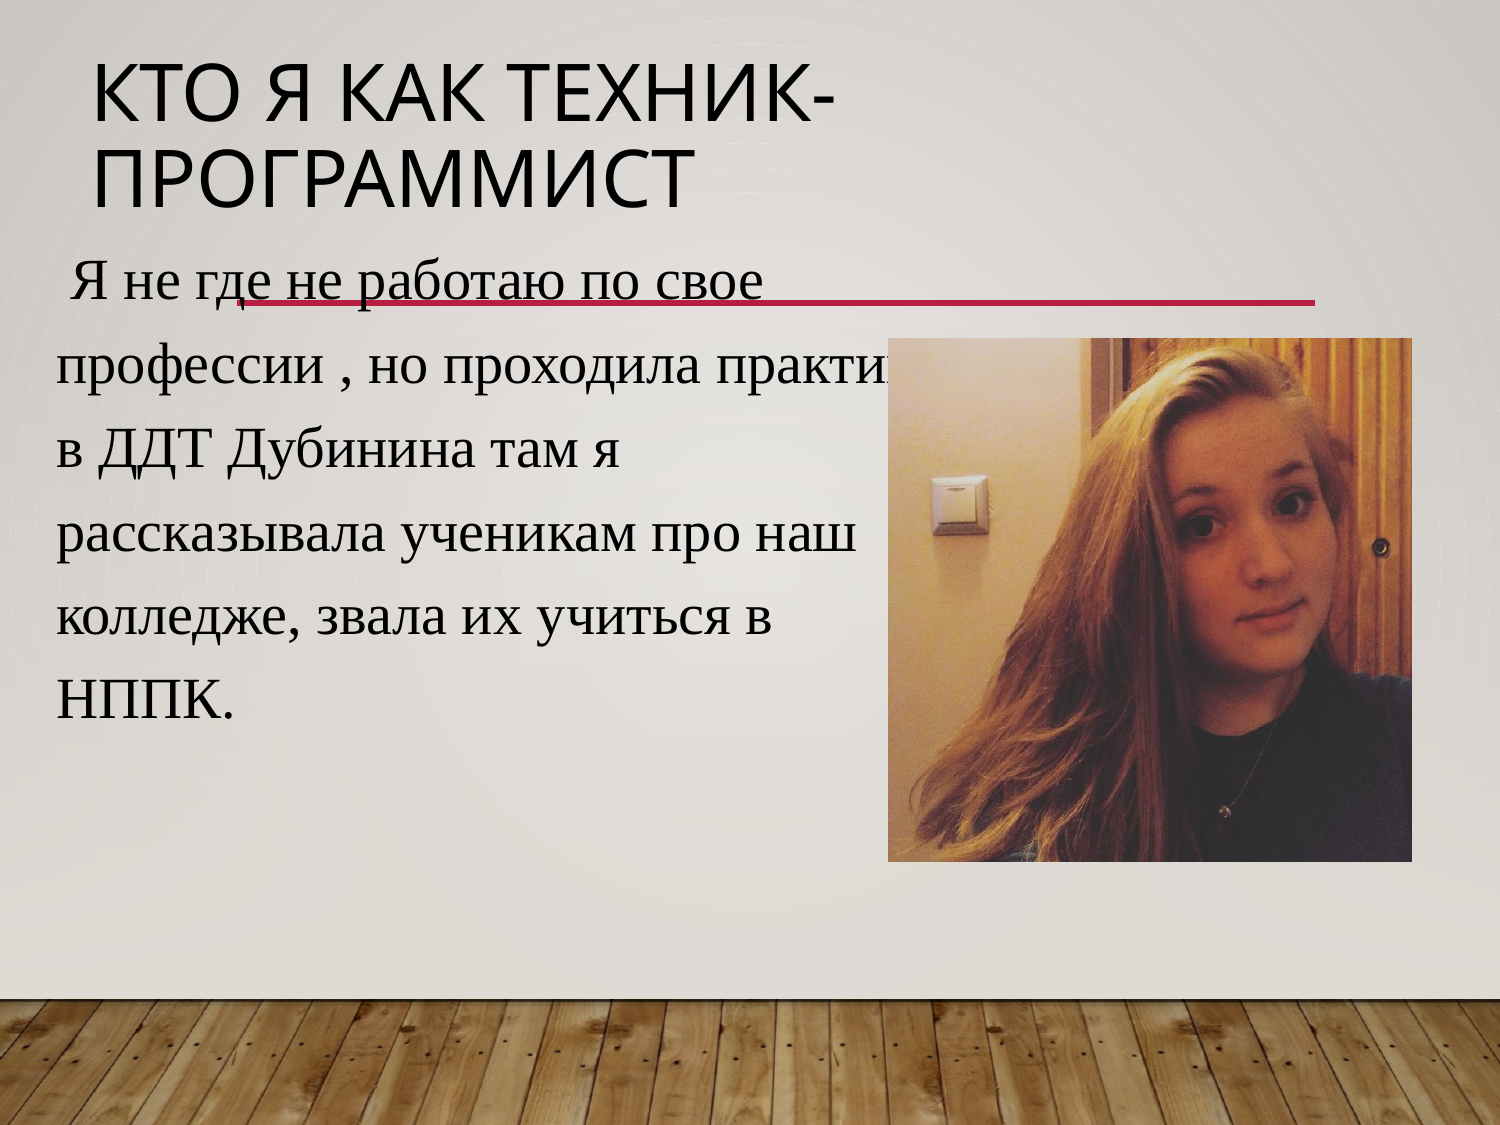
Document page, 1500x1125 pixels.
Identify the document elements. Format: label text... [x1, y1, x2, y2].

list Я не где не работаю по свое профессии , но проходила практику в ДДТ Дубинина там я рассказывала ученикам про наш колледже, звала их учиться в НППК. [41, 219, 965, 981]
picture [0, 999, 1500, 1125]
picture [887, 338, 1412, 863]
title Кто я как техник-программист [75, 45, 1425, 233]
